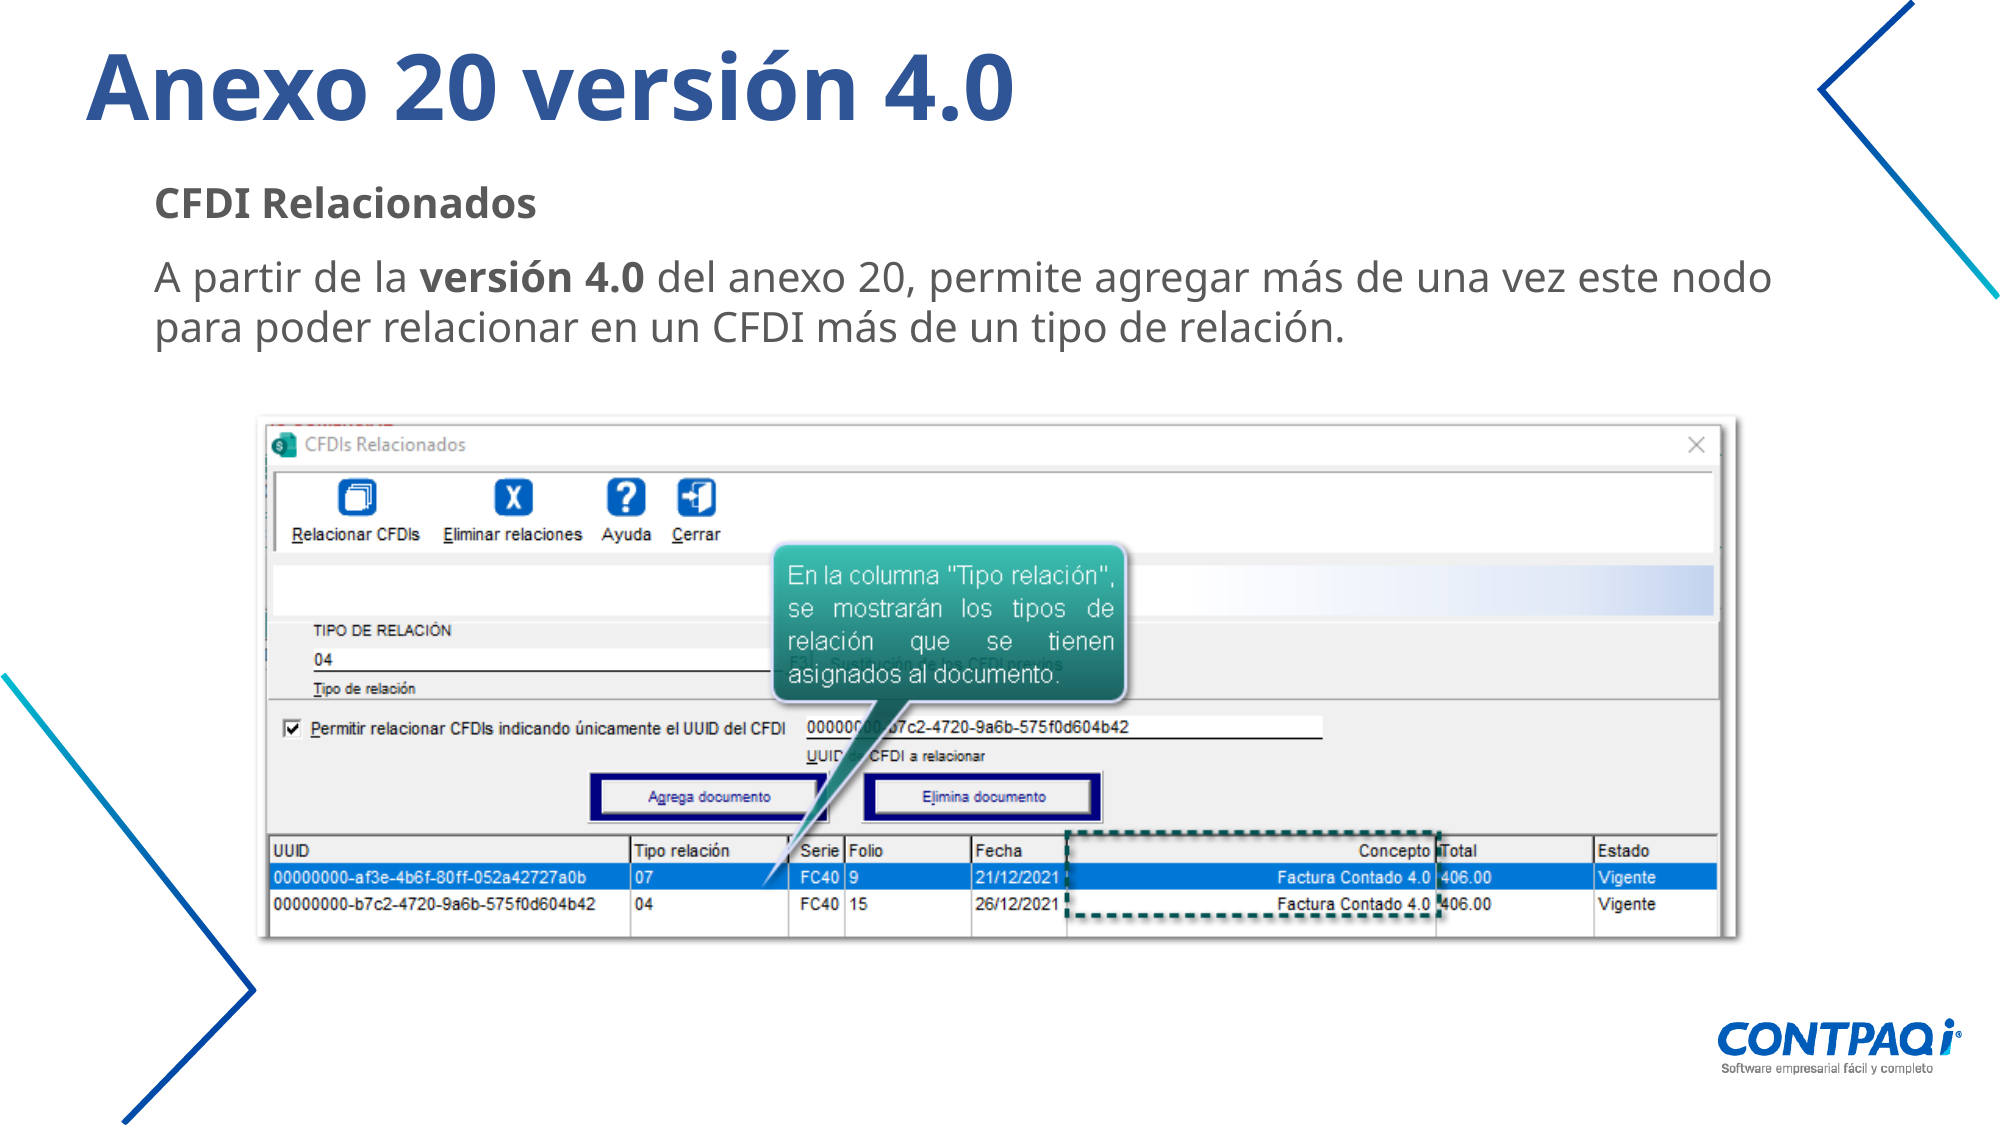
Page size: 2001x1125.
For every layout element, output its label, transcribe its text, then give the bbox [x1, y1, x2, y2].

picture [0, 409, 1750, 1125]
text_box A partir de la versión 4.0 del anexo 20, permite agregar más de una vez este nodo para poder relacionar en un CFDI más de un tipo de relación. [139, 243, 1789, 426]
text_box CFDI Relacionados [139, 169, 1861, 235]
picture [1816, 0, 2000, 300]
title Anexo 20 versión 4.0 [71, 19, 1372, 162]
picture [1718, 1018, 1962, 1075]
